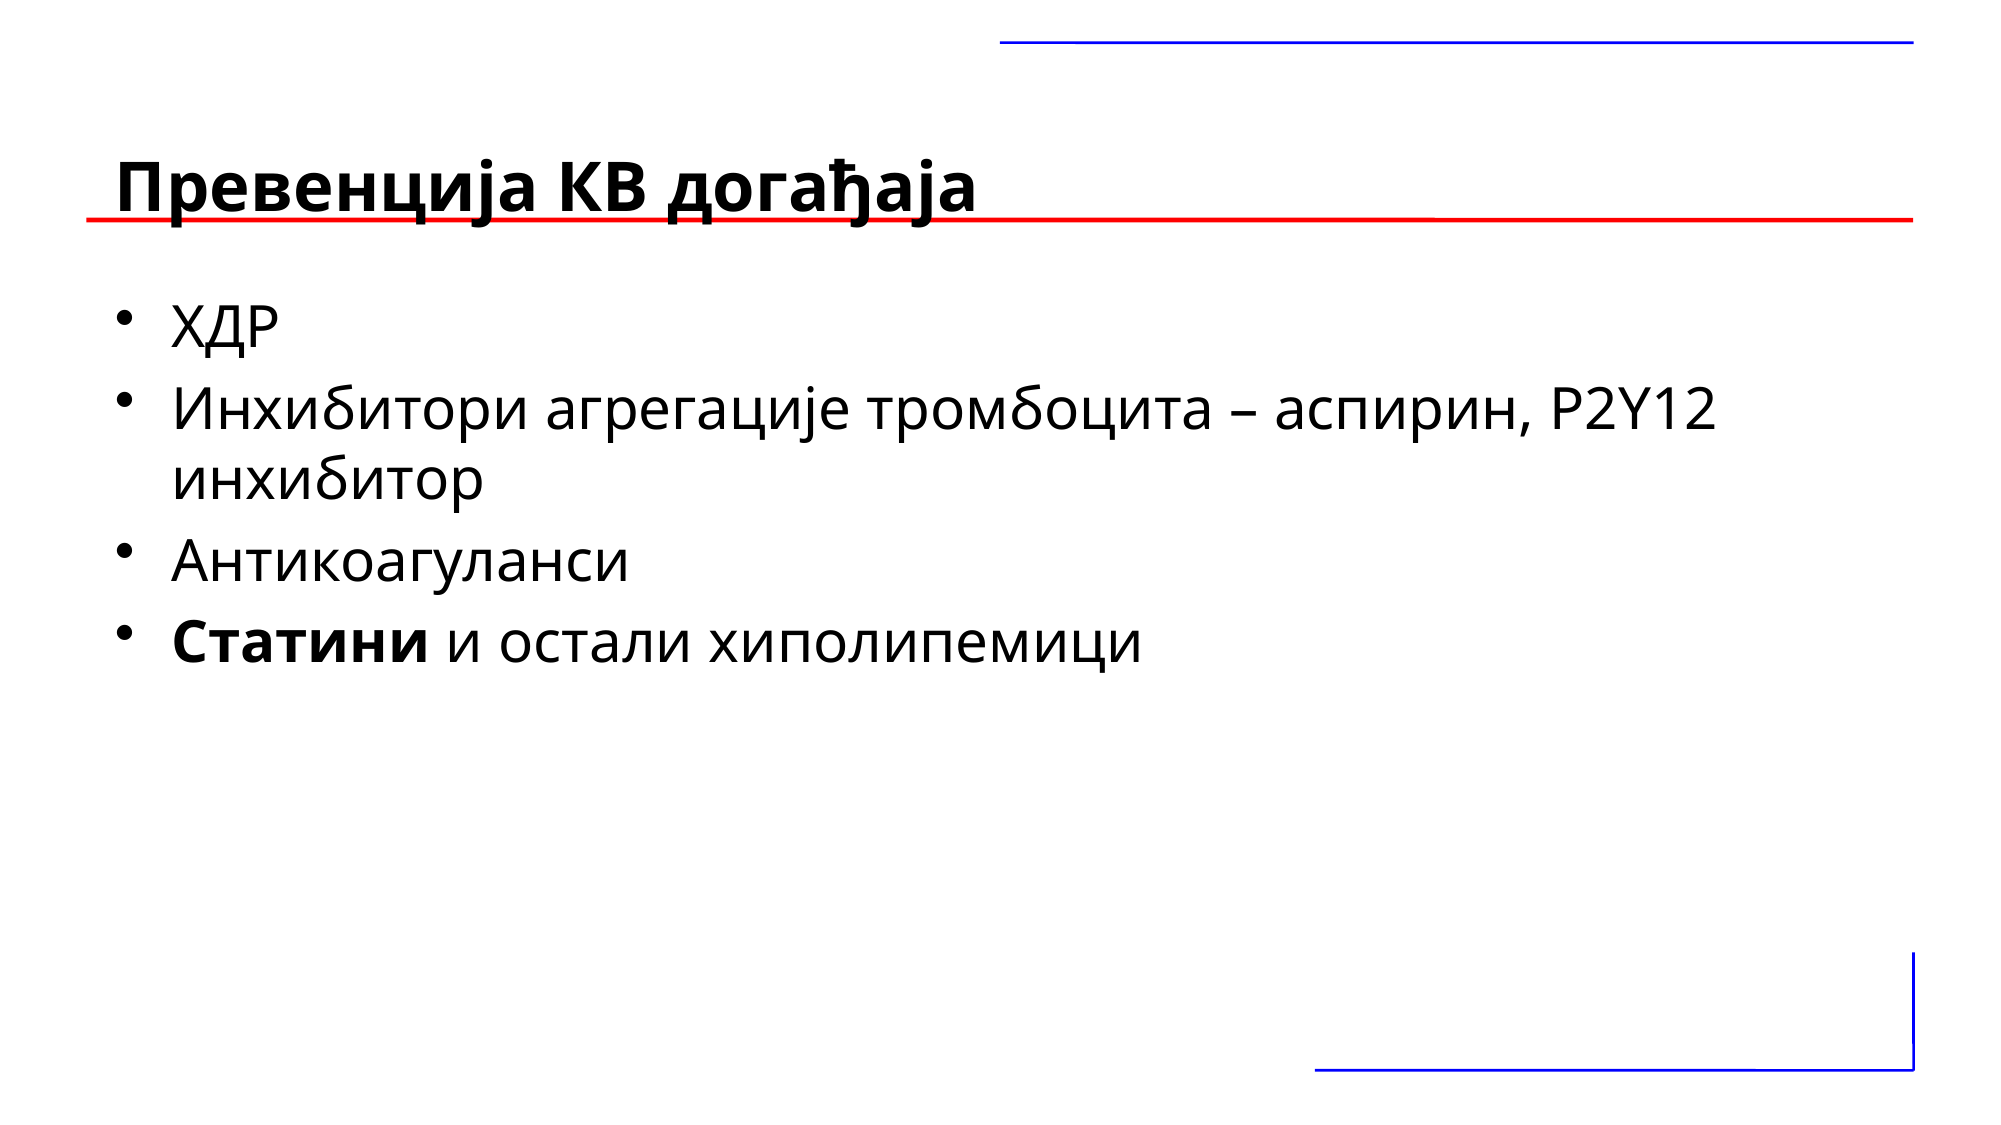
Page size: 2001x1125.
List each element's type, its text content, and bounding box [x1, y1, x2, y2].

title Превенција КВ догађаја [99, 20, 1898, 233]
list ХДР Инхибитори агрегације тромбоцита – аспирин, P2Y12 инхибитор Антикоагуланси Статини и остали хиполипемици [99, 282, 1900, 1006]
